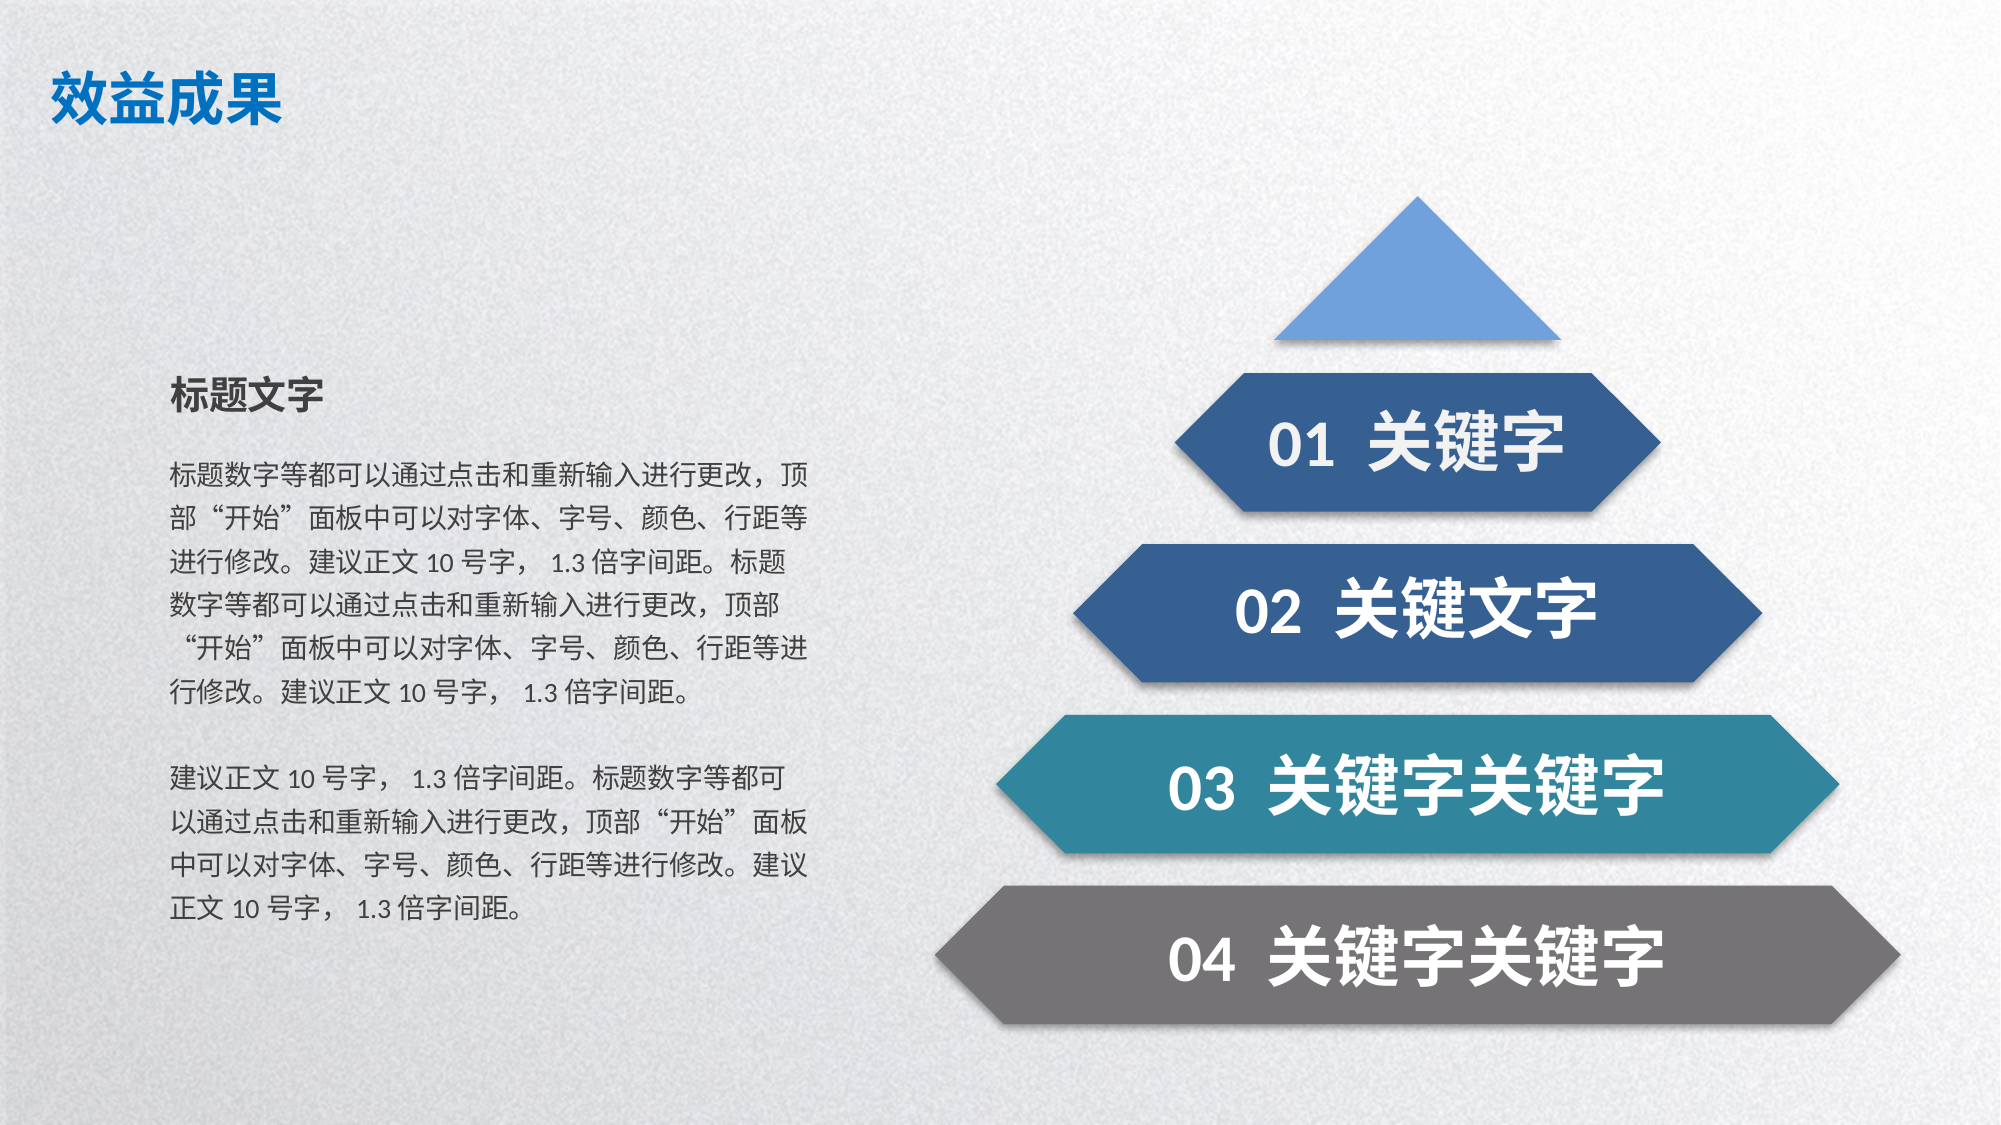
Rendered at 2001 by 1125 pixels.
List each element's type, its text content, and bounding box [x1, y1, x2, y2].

text_box 01 关键字 [1253, 392, 1582, 487]
text_box 03 关键字关键字 [1153, 736, 1683, 832]
text_box [1072, 543, 1764, 684]
text_box 04 关键字关键字 [1153, 907, 1683, 1003]
text_box [934, 884, 1902, 1025]
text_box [154, 339, 825, 937]
text_box 效益成果 [35, 54, 591, 140]
text_box 02 关键文字 [1220, 559, 1616, 654]
text_box [995, 714, 1841, 855]
picture [0, 0, 2001, 1125]
text_box [1174, 372, 1662, 513]
text_box [1273, 195, 1563, 341]
